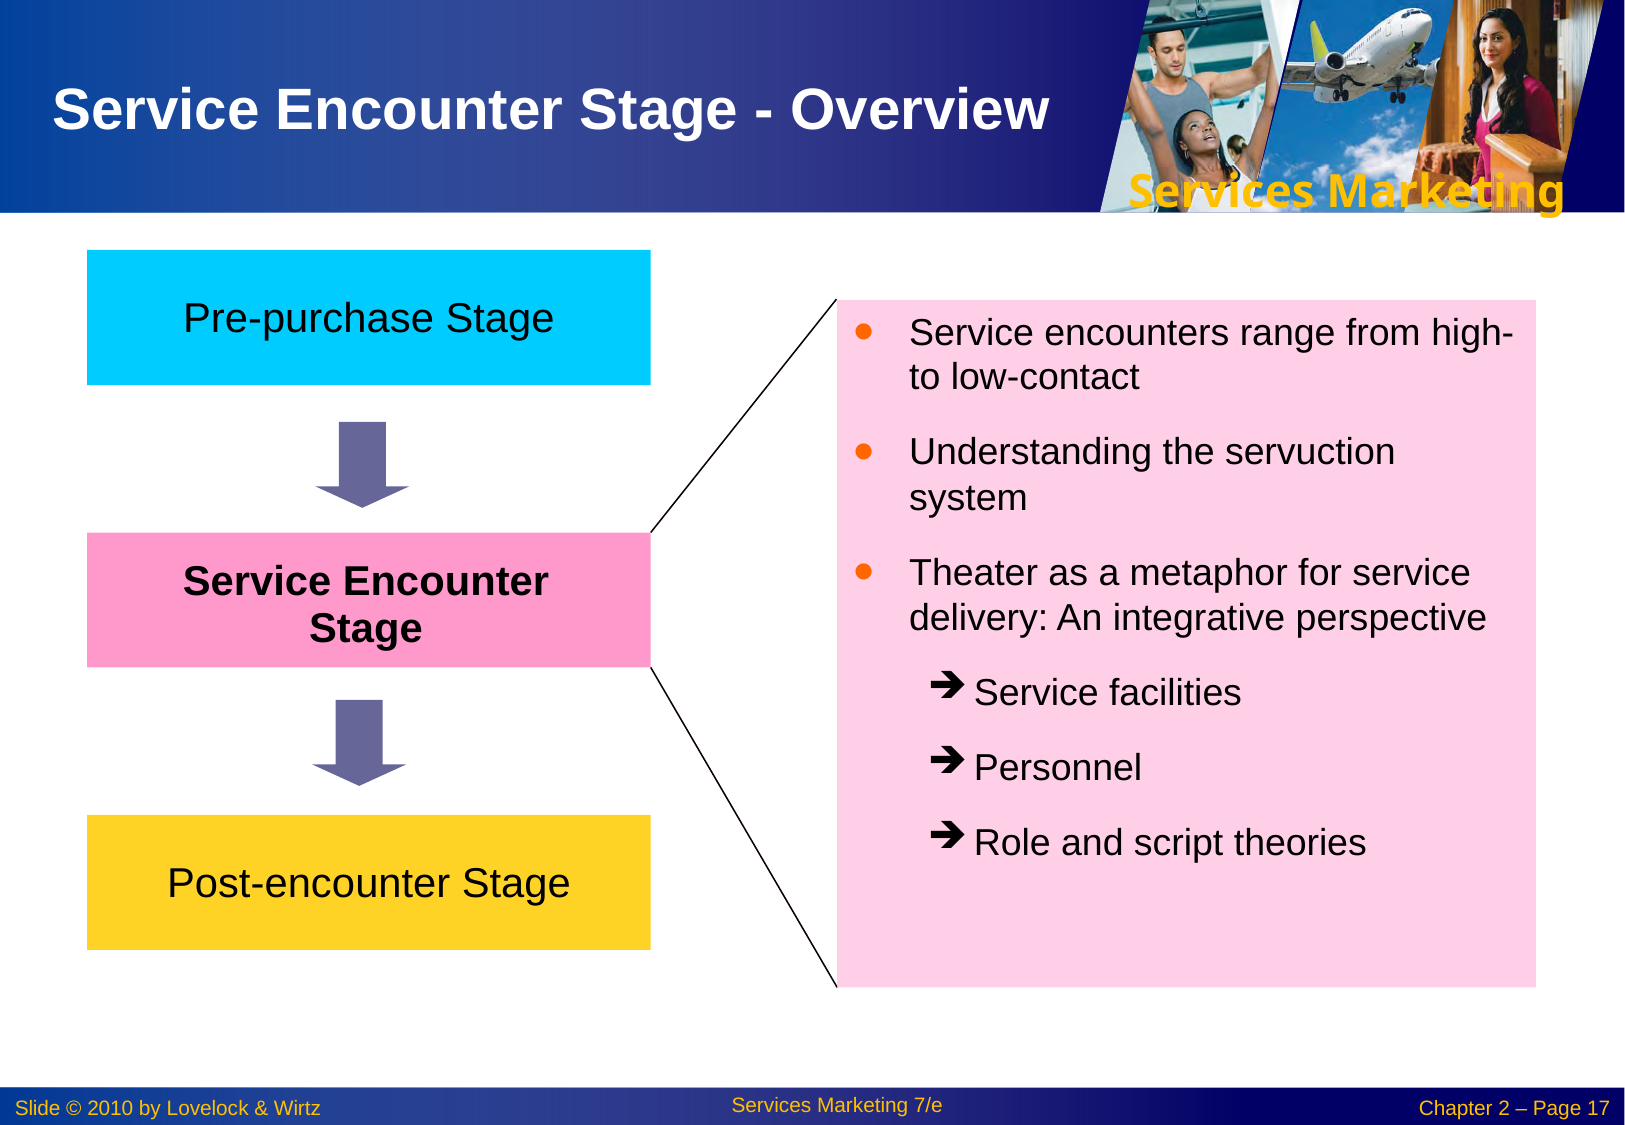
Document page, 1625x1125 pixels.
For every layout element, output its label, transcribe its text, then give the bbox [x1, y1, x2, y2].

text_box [86, 249, 1537, 988]
picture [1100, 0, 1604, 213]
picture [1162, 186, 1172, 192]
picture [1546, 187, 1556, 202]
title Service Encounter Stage - Overview [36, 37, 1088, 176]
